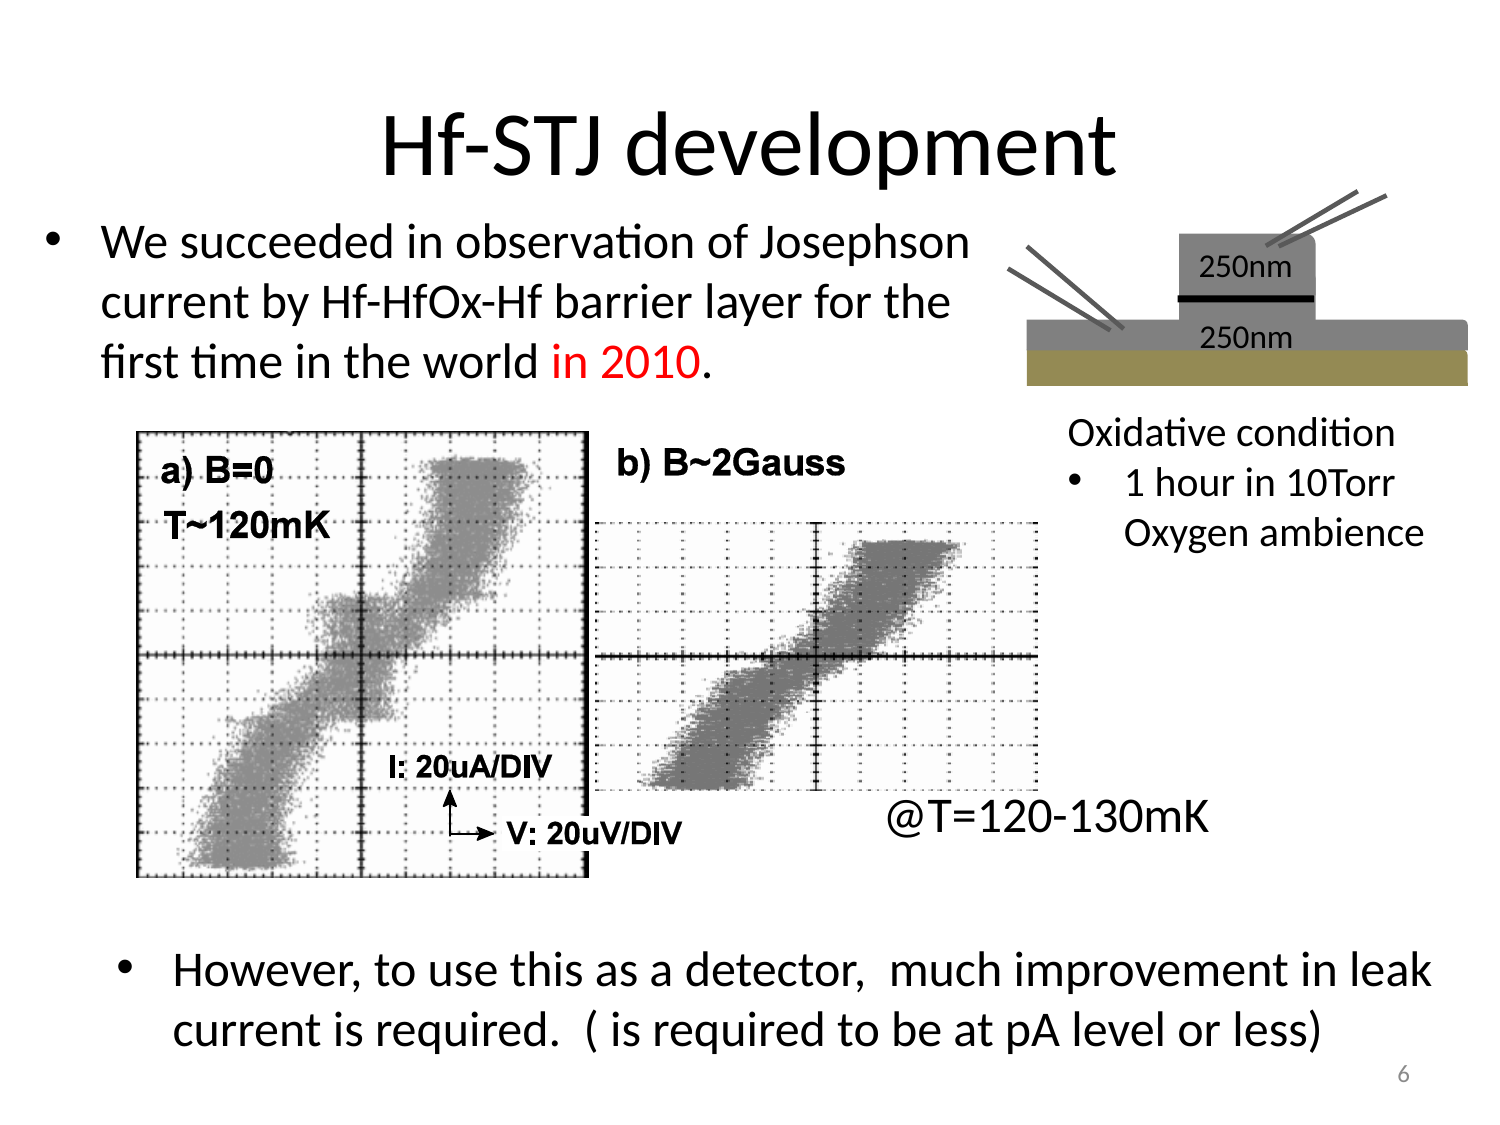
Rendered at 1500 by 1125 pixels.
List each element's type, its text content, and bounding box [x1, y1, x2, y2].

picture [135, 430, 1039, 879]
title Hf-STJ development [75, 45, 1425, 200]
list We succeeded in observation of Josephson current by Hf-HfOx-Hf barrier layer for the first time in the world in 2010. [29, 200, 1027, 398]
text_box Oxidative condition 1 hour in 10Torr Oxygen ambience [1052, 397, 1454, 562]
slide_number 6 [1074, 1042, 1425, 1103]
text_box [1007, 190, 1469, 387]
